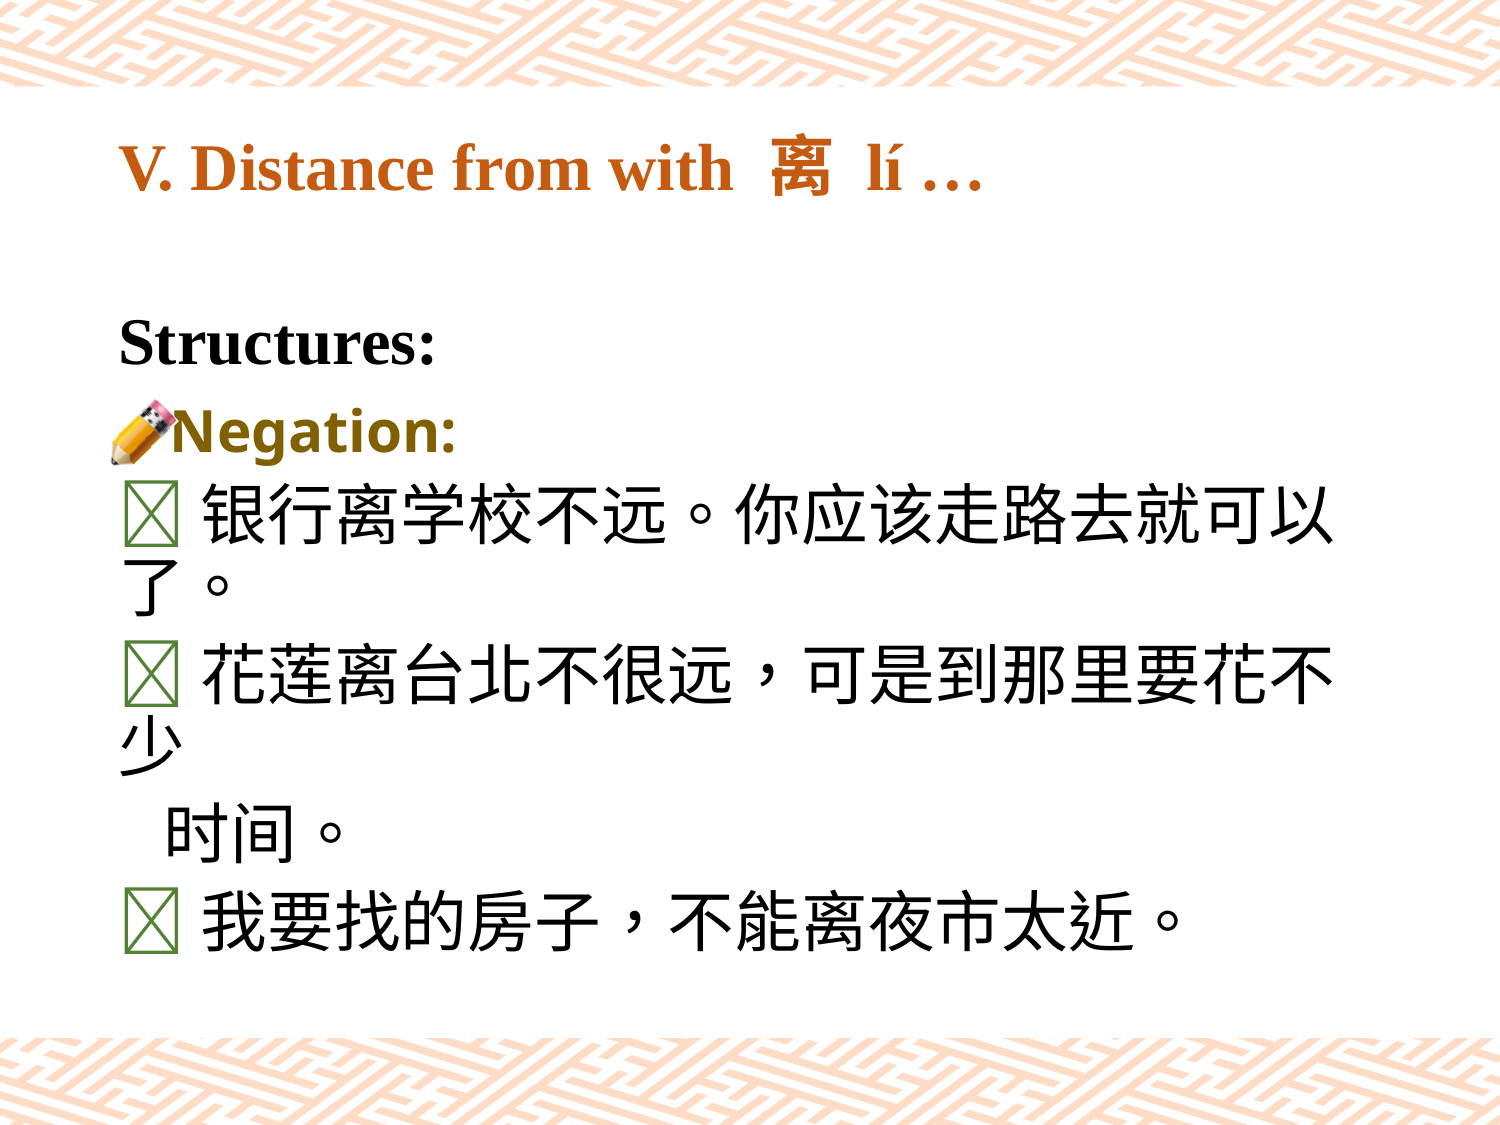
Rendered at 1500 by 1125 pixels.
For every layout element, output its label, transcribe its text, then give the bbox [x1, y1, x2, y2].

title V. Distance from with 离 lí … [103, 59, 1397, 278]
picture [0, 0, 1500, 1125]
list Structures: Negation: 银行离学校不远。你应该走路去就可以了。 花莲离台北不很远，可是到那里要花不少 时间。 我要找的房子，不能离夜市太近。 [103, 299, 1397, 1014]
